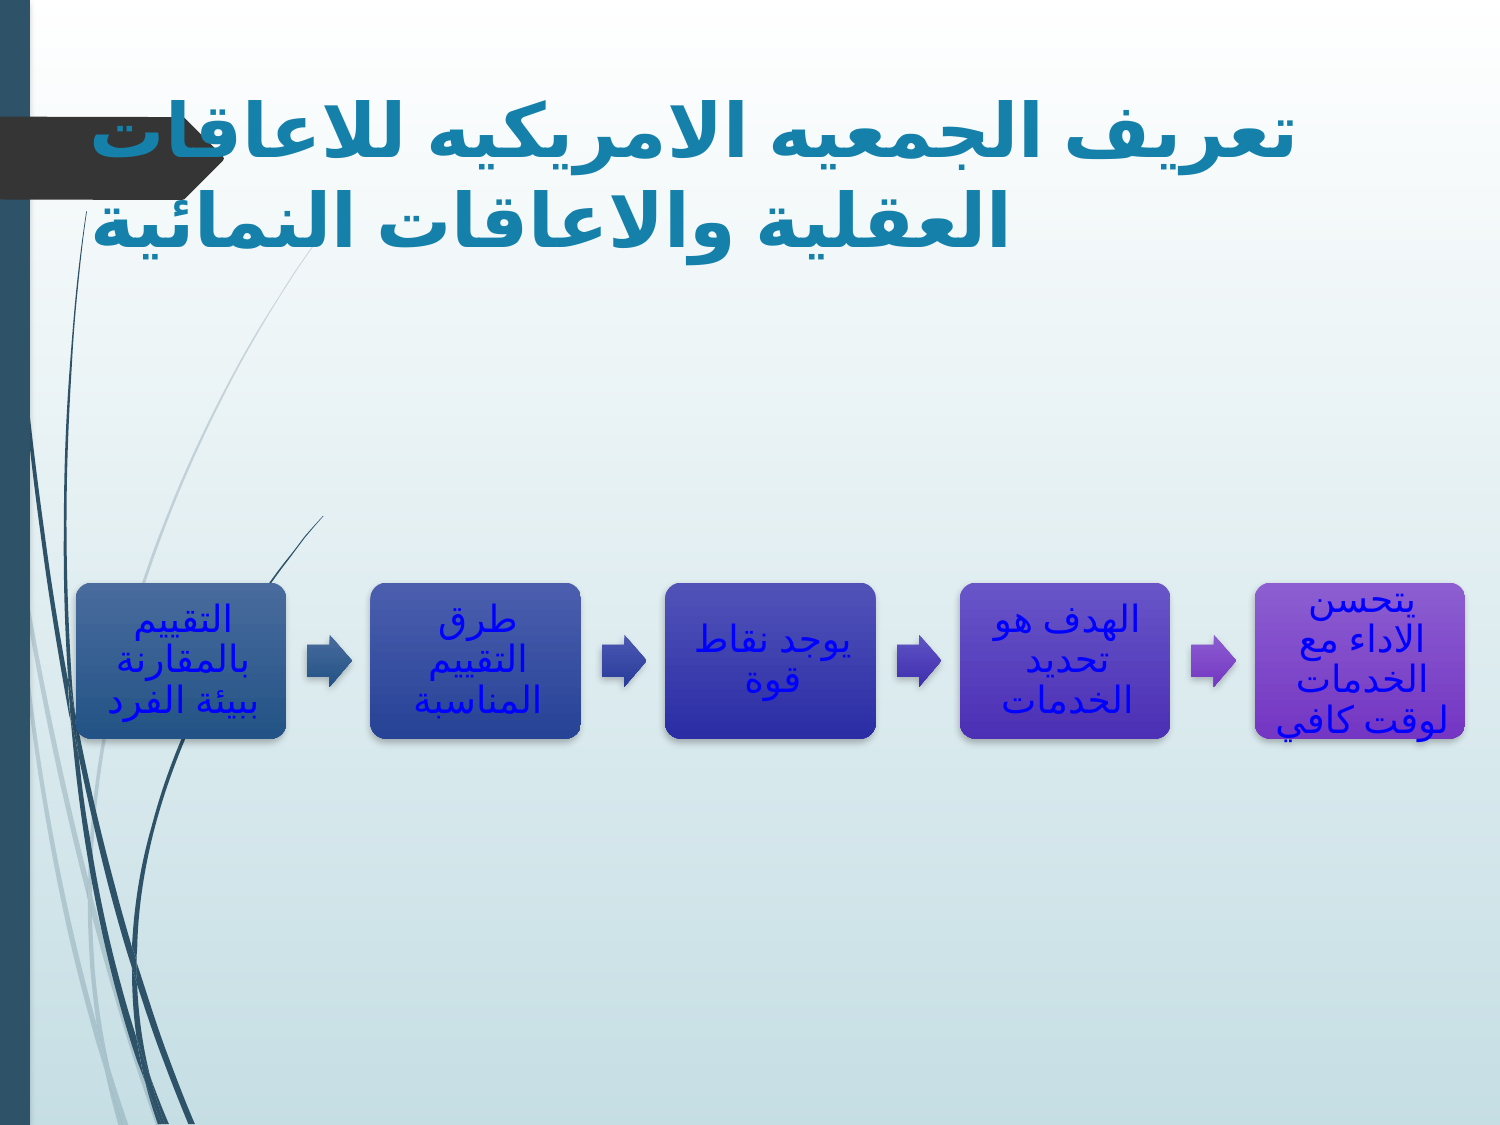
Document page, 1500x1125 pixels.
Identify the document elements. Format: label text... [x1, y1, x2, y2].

title تعريف الجمعيه الامريكيه للاعاقات العقلية والاعاقات النمائية [75, 75, 1425, 262]
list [74, 262, 1467, 1060]
